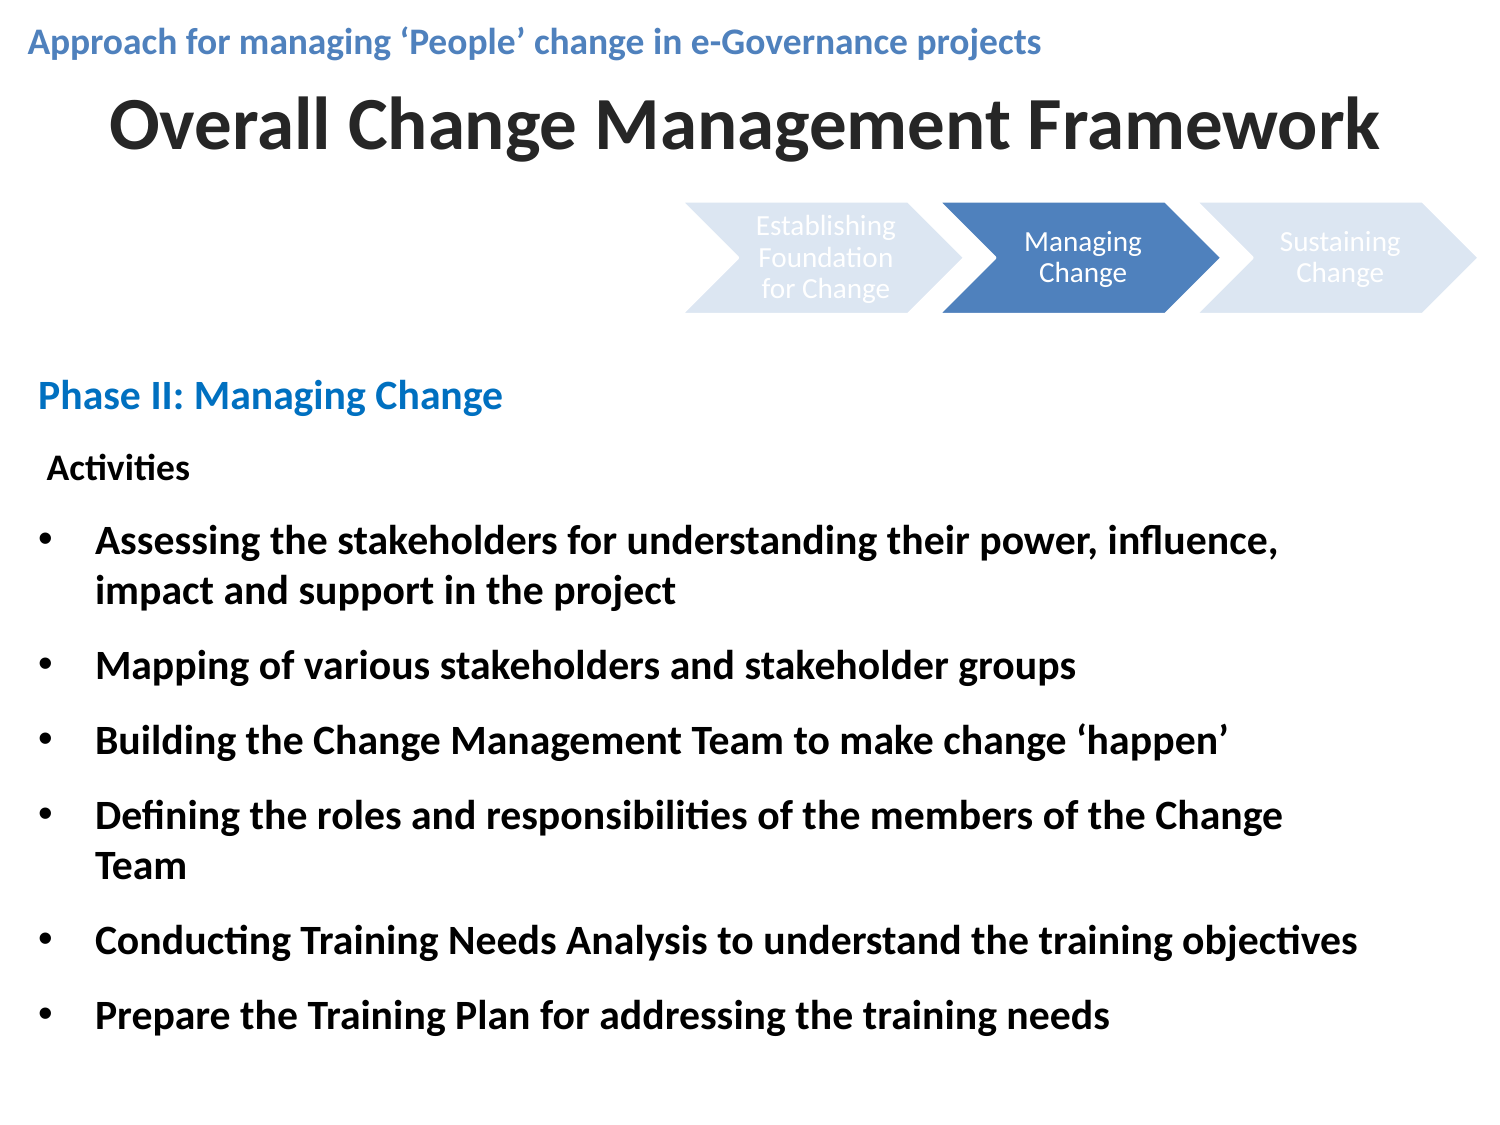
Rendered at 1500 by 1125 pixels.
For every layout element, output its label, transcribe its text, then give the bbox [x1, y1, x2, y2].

text_box Approach for managing ‘People’ change in e-Governance projects [27, 28, 854, 62]
title Overall Change Management Framework [30, 75, 1476, 188]
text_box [679, 116, 1481, 399]
text_box Phase II: Managing Change Activities Assessing the stakeholders for understanding their power, influence, impact and support in the project Mapping of various stakeholders and stakeholder groups Building the Change Management Team to make change ‘happen’ Defining the roles and responsibilities of the members of the Change Team Conducting Training Needs Analysis to understand the training objectives Prepare the Training Plan for addressing the training needs [23, 360, 1395, 1046]
